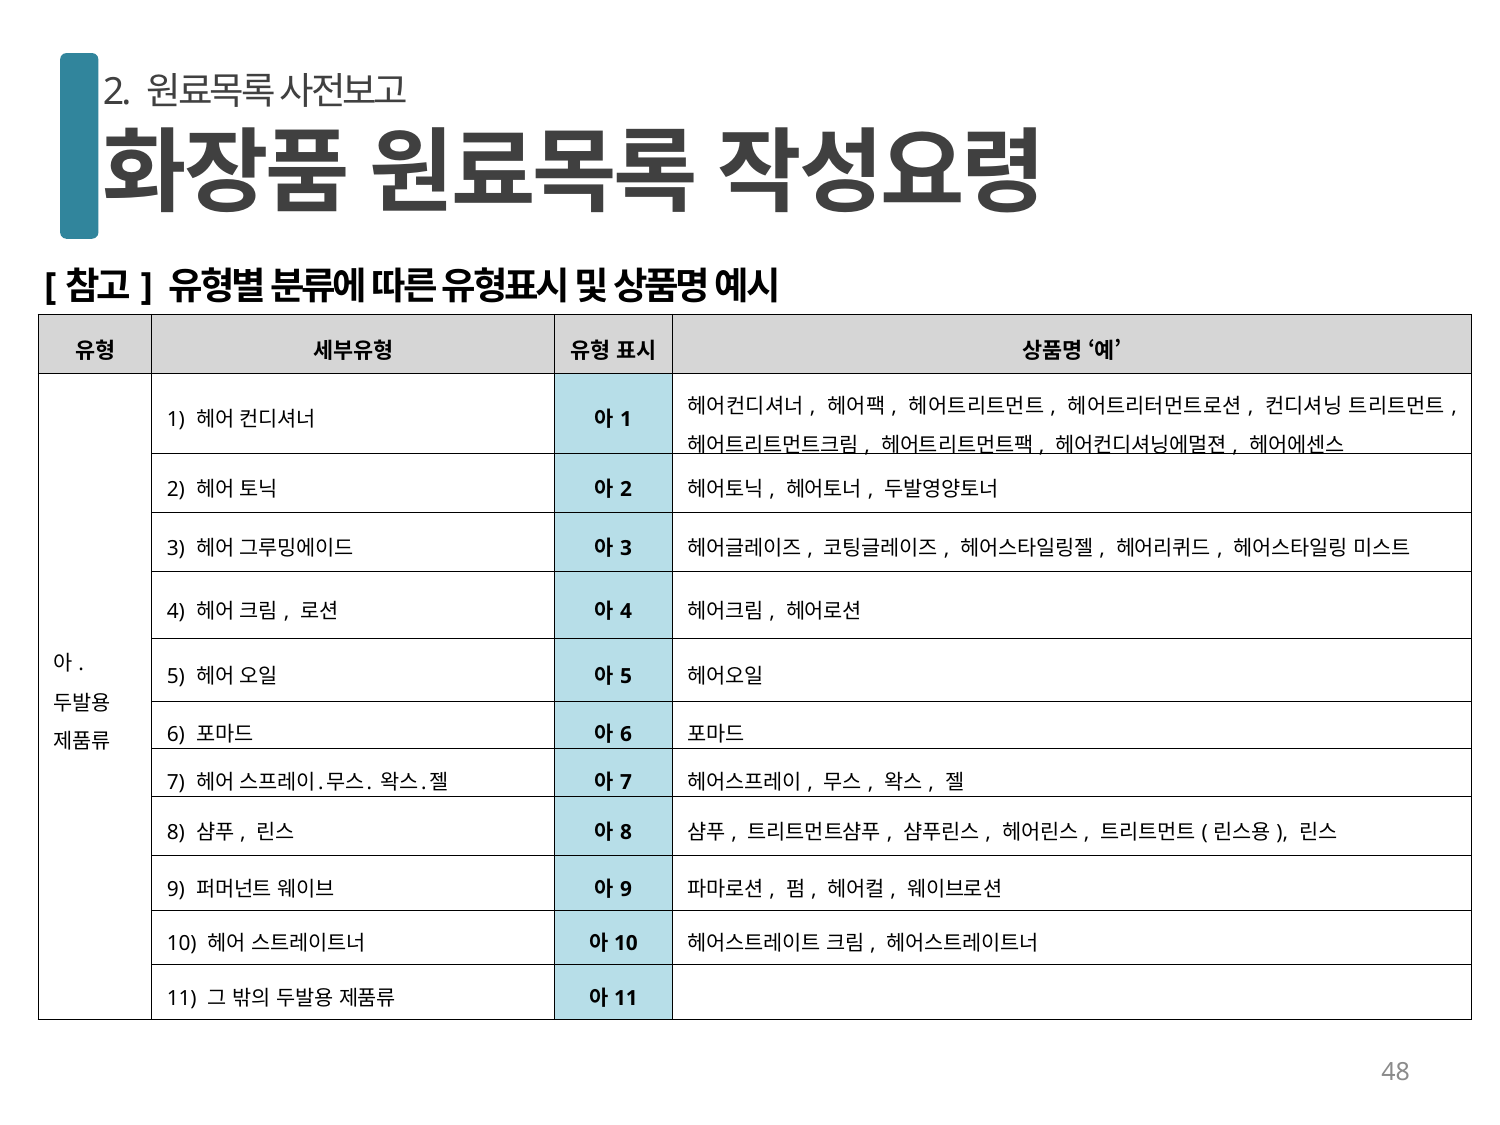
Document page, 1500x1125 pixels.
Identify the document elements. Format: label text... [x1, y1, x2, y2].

table_cell 헤어스트레이트 크림, 헤어스트레이트너 [673, 911, 1471, 964]
table_cell 8) 샴푸, 린스 [152, 797, 554, 855]
table_cell 아1 [555, 374, 672, 453]
table_cell 4) 헤어 크림, 로션 [152, 572, 554, 638]
table_cell 10) 헤어 스트레이트너 [152, 911, 554, 964]
text_box [참고] 유형별 분류에 따른 유형표시 및 상품명 예시 [29, 231, 1471, 314]
table_cell 6) 포마드 [152, 702, 554, 748]
table_cell 아2 [555, 454, 672, 512]
table_cell 아10 [555, 911, 672, 964]
table_cell 헤어글레이즈, 코팅글레이즈, 헤어스타일링젤, 헤어리퀴드, 헤어스타일링 미스트 [673, 513, 1471, 571]
text_box [58, 50, 101, 231]
table_cell 5) 헤어 오일 [152, 639, 554, 701]
table_cell 9) 퍼머넌트 웨이브 [152, 856, 554, 910]
table_cell 샴푸, 트리트먼트샴푸, 샴푸린스, 헤어린스, 트리트먼트(린스용), 린스 [673, 797, 1471, 855]
table_cell 파마로션, 펌, 헤어컬, 웨이브로션 [673, 856, 1471, 910]
table_cell 3) 헤어 그루밍에이드 [152, 513, 554, 571]
table_cell 아. 두발용 제품류 [39, 374, 151, 1019]
table_cell 헤어토닉, 헤어토너, 두발영양토너 [673, 454, 1471, 512]
table_header 세부유형 [152, 315, 554, 373]
table_cell 아6 [555, 702, 672, 748]
table_cell 아5 [555, 639, 672, 701]
slide_number 48 [1074, 1042, 1425, 1103]
table_header 유형 표시 [555, 315, 672, 373]
table_cell [673, 965, 1471, 1019]
table_header 유형 [39, 315, 151, 373]
table_cell 1) 헤어 컨디셔너 [152, 374, 554, 453]
table_cell 아9 [555, 856, 672, 910]
table_header 상품명 ‘예’ [673, 315, 1471, 373]
table_cell 아11 [555, 965, 672, 1019]
text_box 2. 원료목록 사전보고 화장품 원료목록 작성요령 [88, 60, 1061, 230]
table_cell 헤어스프레이, 무스, 왁스, 젤 [673, 749, 1471, 796]
table_cell 포마드 [673, 702, 1471, 748]
table_cell 헤어컨디셔너, 헤어팩, 헤어트리트먼트, 헤어트리터먼트로션, 컨디셔닝 트리트먼트, 헤어트리트먼트크림, 헤어트리트먼트팩, 헤어컨디셔닝에멀젼, 헤어에센스 [673, 374, 1471, 453]
table_cell 헤어크림, 헤어로션 [673, 572, 1471, 638]
table_cell 아7 [555, 749, 672, 796]
table_cell 아4 [555, 572, 672, 638]
table_cell 11) 그 밖의 두발용 제품류 [152, 965, 554, 1019]
table_cell 아3 [555, 513, 672, 571]
table_cell 아8 [555, 797, 672, 855]
table_cell 7) 헤어 스프레이․무스․ 왁스․젤 [152, 749, 554, 796]
table_cell 2) 헤어 토닉 [152, 454, 554, 512]
table_cell 헤어오일 [673, 639, 1471, 701]
